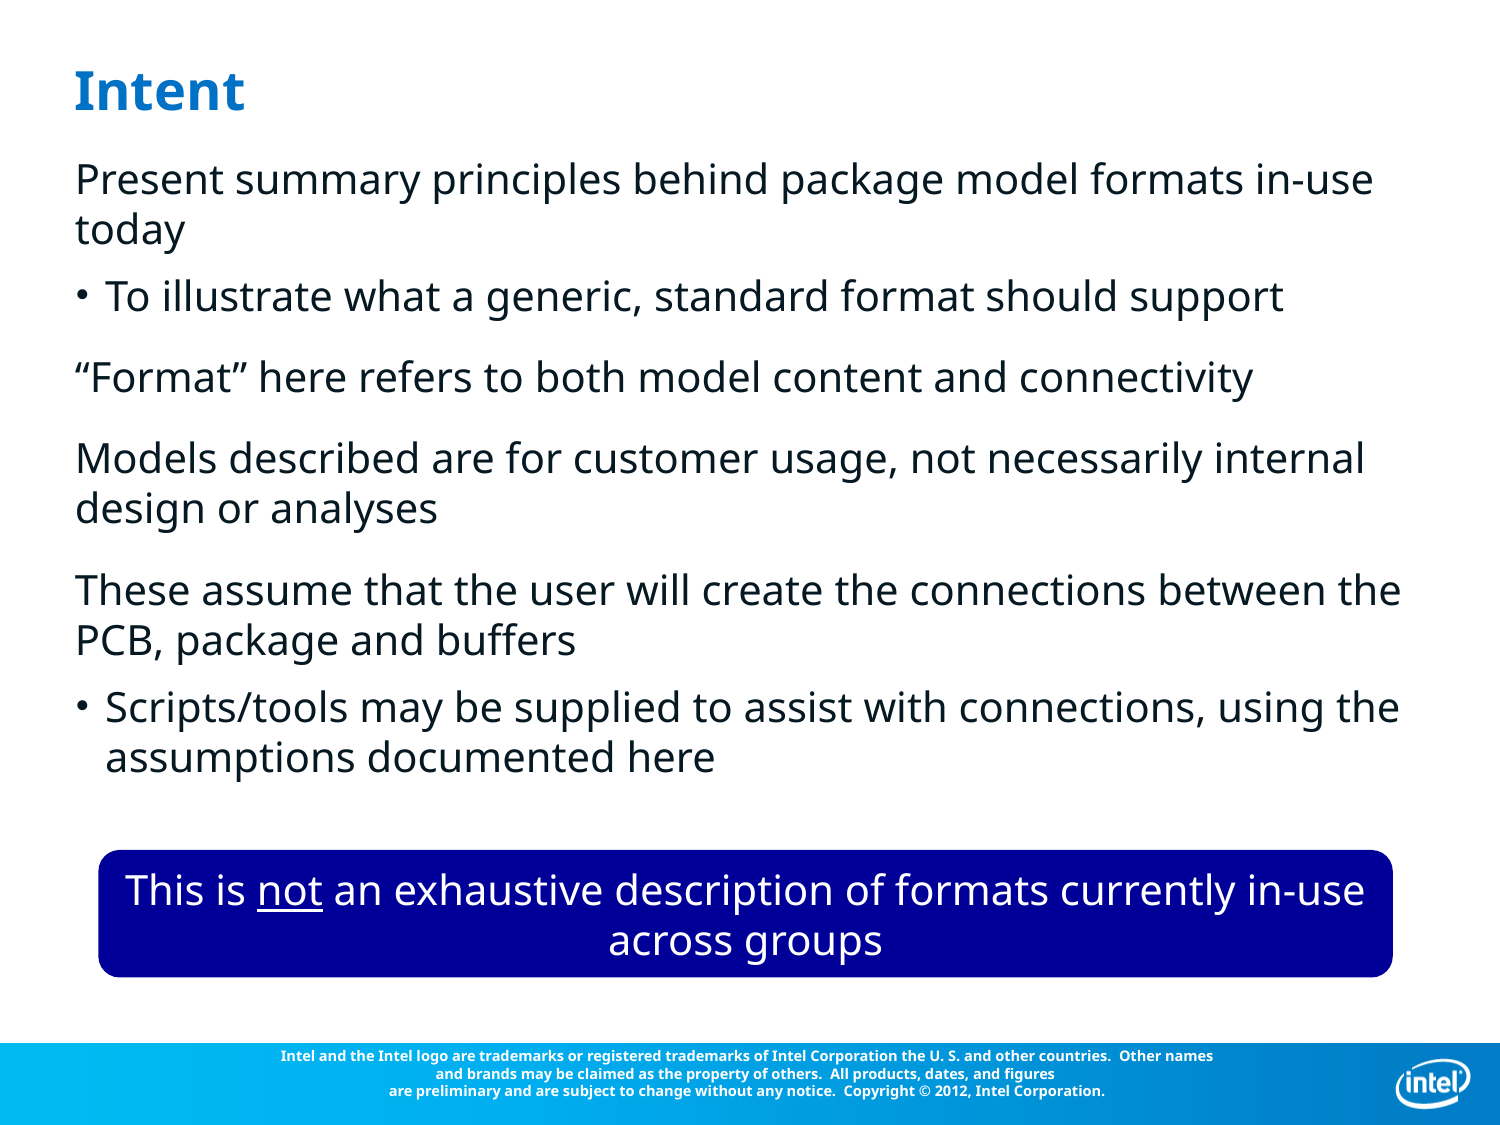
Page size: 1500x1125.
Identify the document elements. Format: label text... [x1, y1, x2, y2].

text_box This is not an exhaustive description of formats currently in-use across groups [98, 849, 1393, 978]
picture [1289, 1043, 1296, 1125]
picture [1307, 1043, 1314, 1125]
picture [1324, 1043, 1500, 1125]
picture [1245, 1043, 1252, 1125]
list Present summary principles behind package model formats in-use today To illustrate what a generic, standard format should support “Format” here refers to both model content and connectivity Models described are for customer usage, not necessarily internal design or analyses These assume that the user will create the connections between the PCB, package and buffers Scripts/tools may be supplied to assist with connections, using the assumptions documented here [74, 152, 1425, 971]
title Intent [74, 66, 1425, 152]
